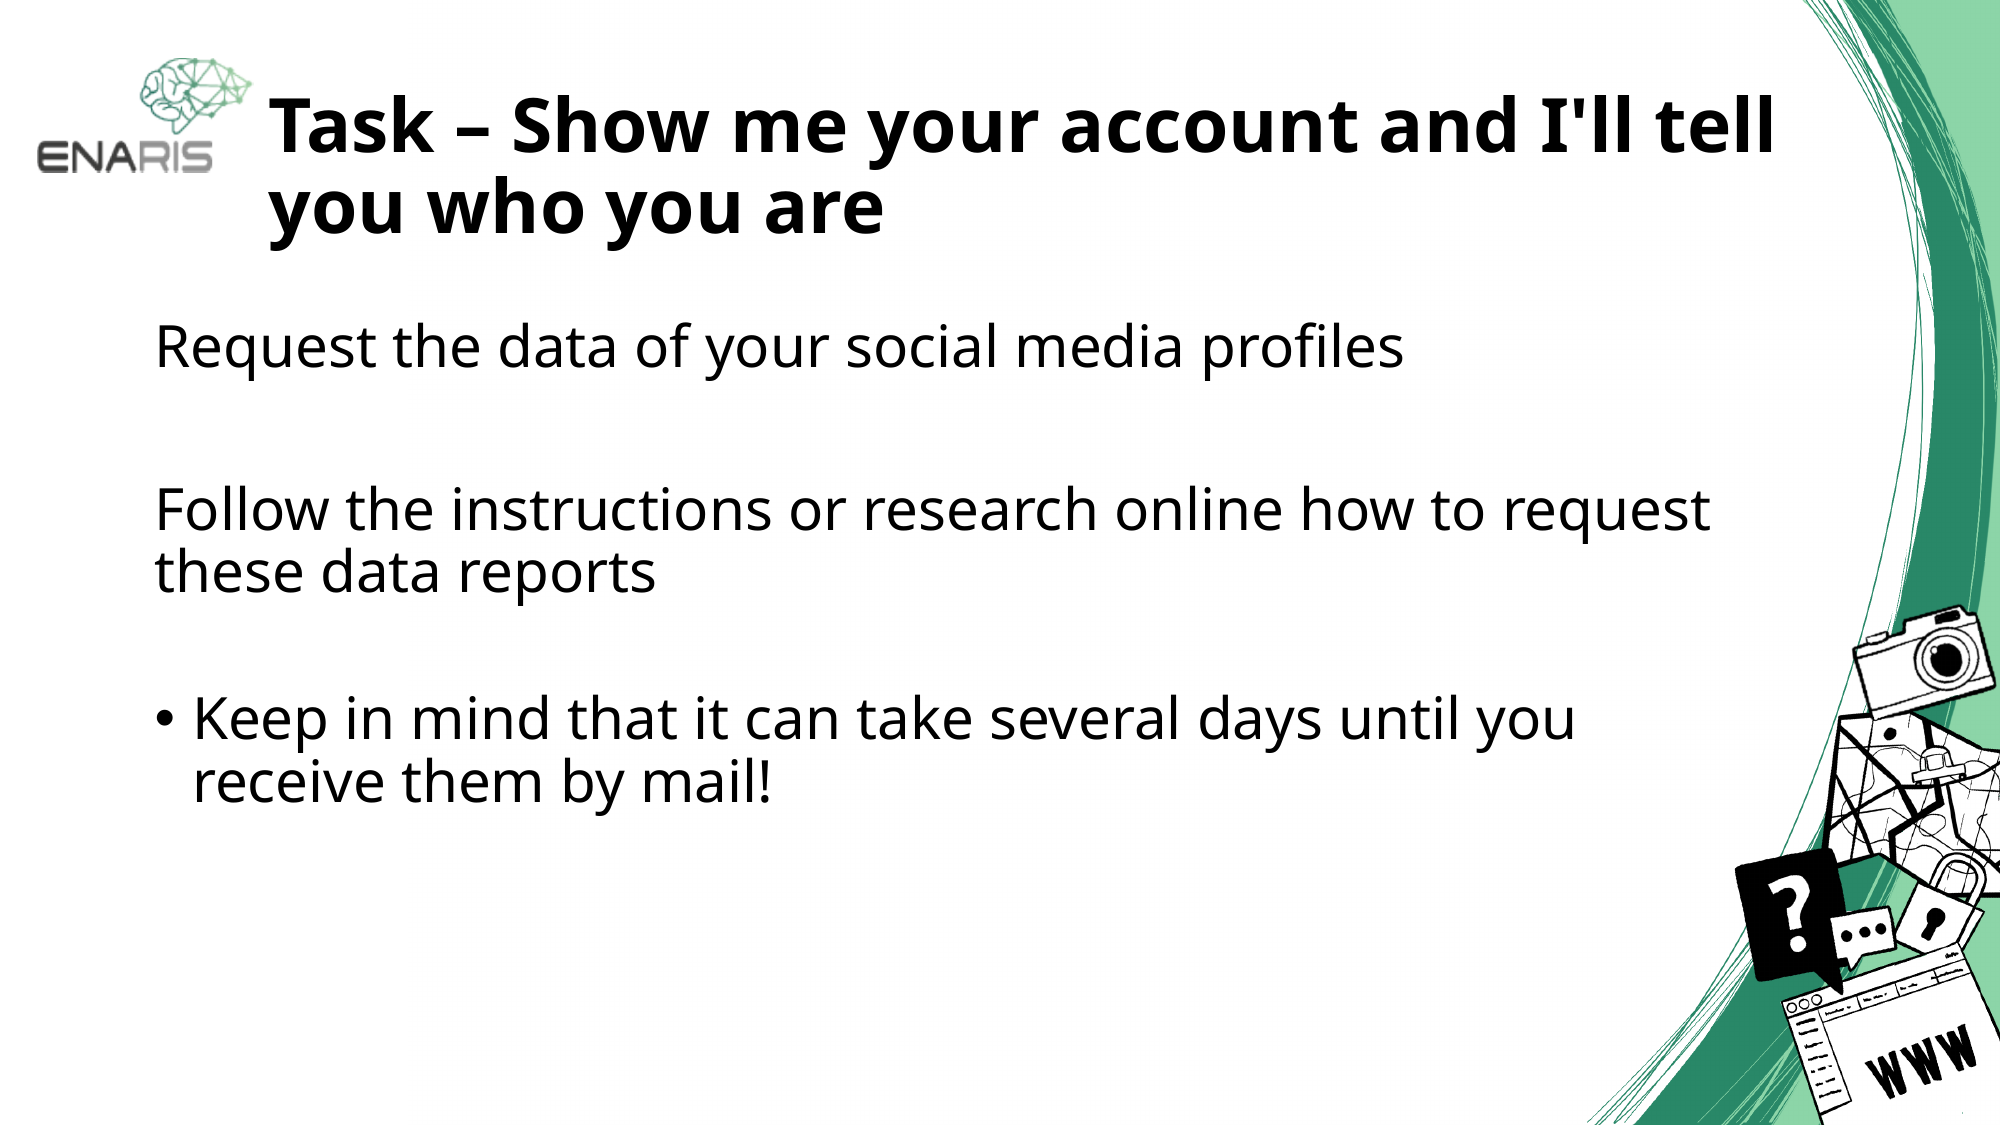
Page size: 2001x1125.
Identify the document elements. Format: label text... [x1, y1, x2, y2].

picture [408, 0, 2000, 1125]
title Task – Show me your account and I'll tell you who you are [253, 59, 1863, 278]
list Request the data of your social media profiles Follow the instructions or research online how to request these data reports Keep in mind that it can take several days until you receive them by mail! [139, 309, 1730, 1012]
picture [37, 58, 254, 173]
